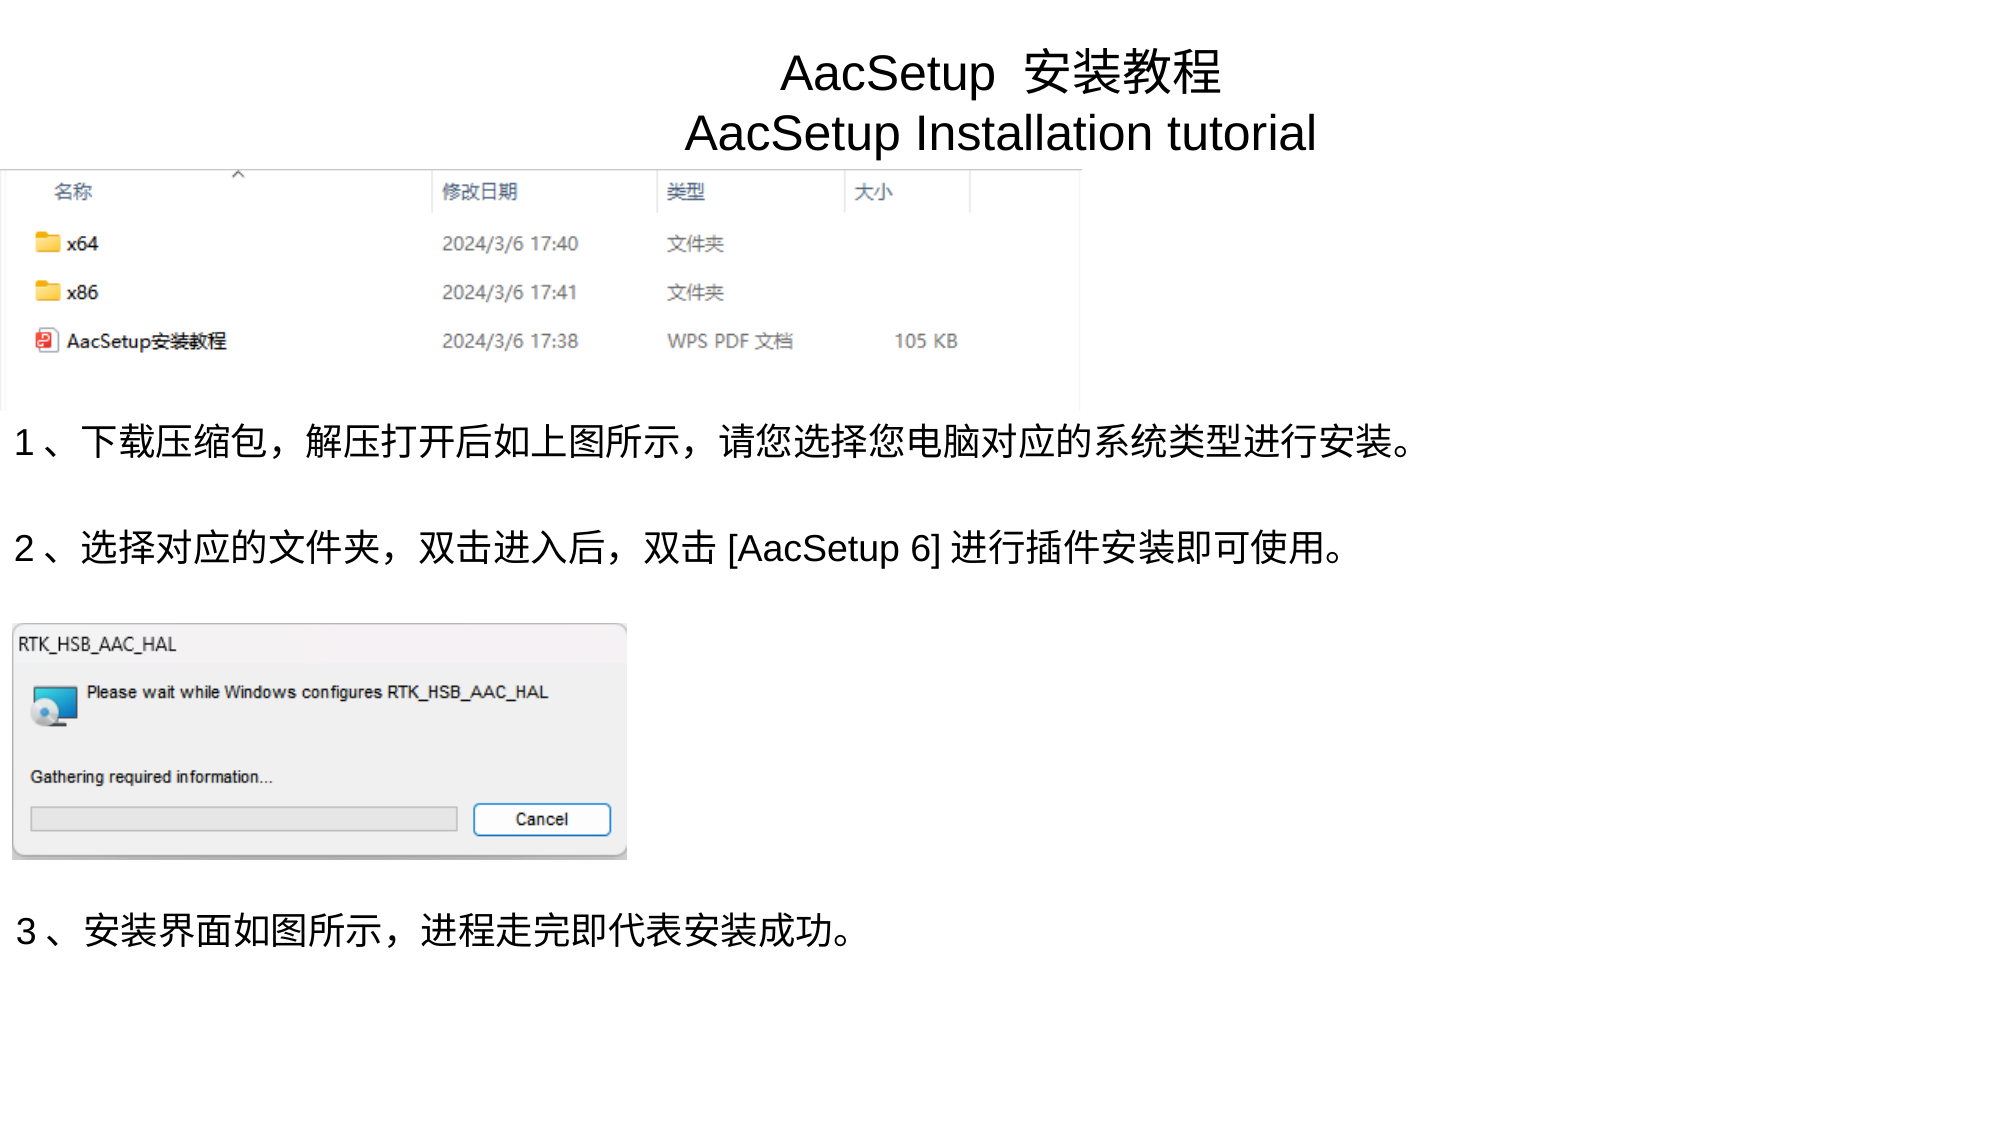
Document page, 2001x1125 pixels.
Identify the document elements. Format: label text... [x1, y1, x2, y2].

picture [0, 168, 1083, 411]
text_box AacSetup 安装教程 AacSetup Installation tutorial [0, 33, 2000, 168]
text_box 2、选择对应的文件夹，双击进入后，双击[AacSetup 6]进行插件安装即可使用。 [0, 516, 2000, 577]
picture [12, 623, 628, 861]
text_box 1、下载压缩包，解压打开后如上图所示，请您选择您电脑对应的系统类型进行安装。 [0, 410, 2000, 470]
text_box 3、安装界面如图所示，进程走完即代表安装成功。 [1, 899, 2000, 960]
